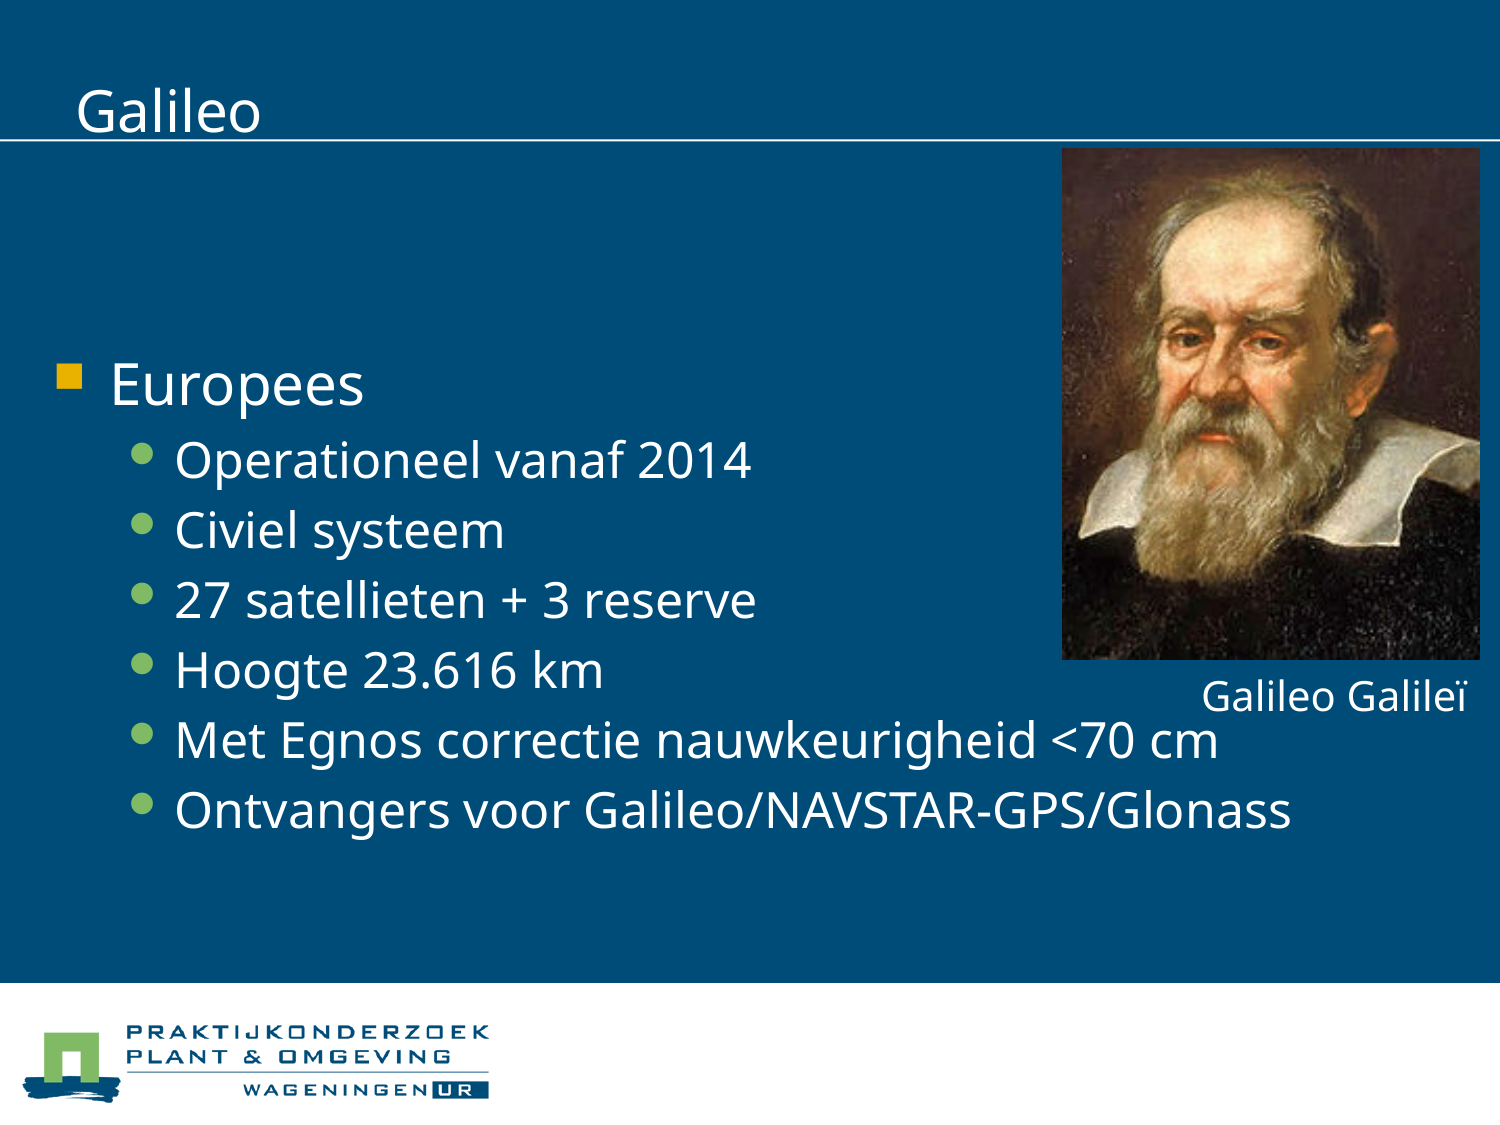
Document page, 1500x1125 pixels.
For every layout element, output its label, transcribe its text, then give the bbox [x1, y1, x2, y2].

picture [0, 984, 1500, 1125]
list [1062, 148, 1480, 660]
title Galileo [74, 60, 1426, 226]
text_box Galileo Galileï [1307, 662, 1500, 728]
text_box Europees Operationeel vanaf 2014 Civiel systeem 27 satellieten + 3 reserve Hoogte 23.616 km Met Egnos correctie nauwkeurigheid <70 cm Ontvangers voor Galileo/NAVSTAR-GPS/Glonass [53, 343, 1307, 982]
